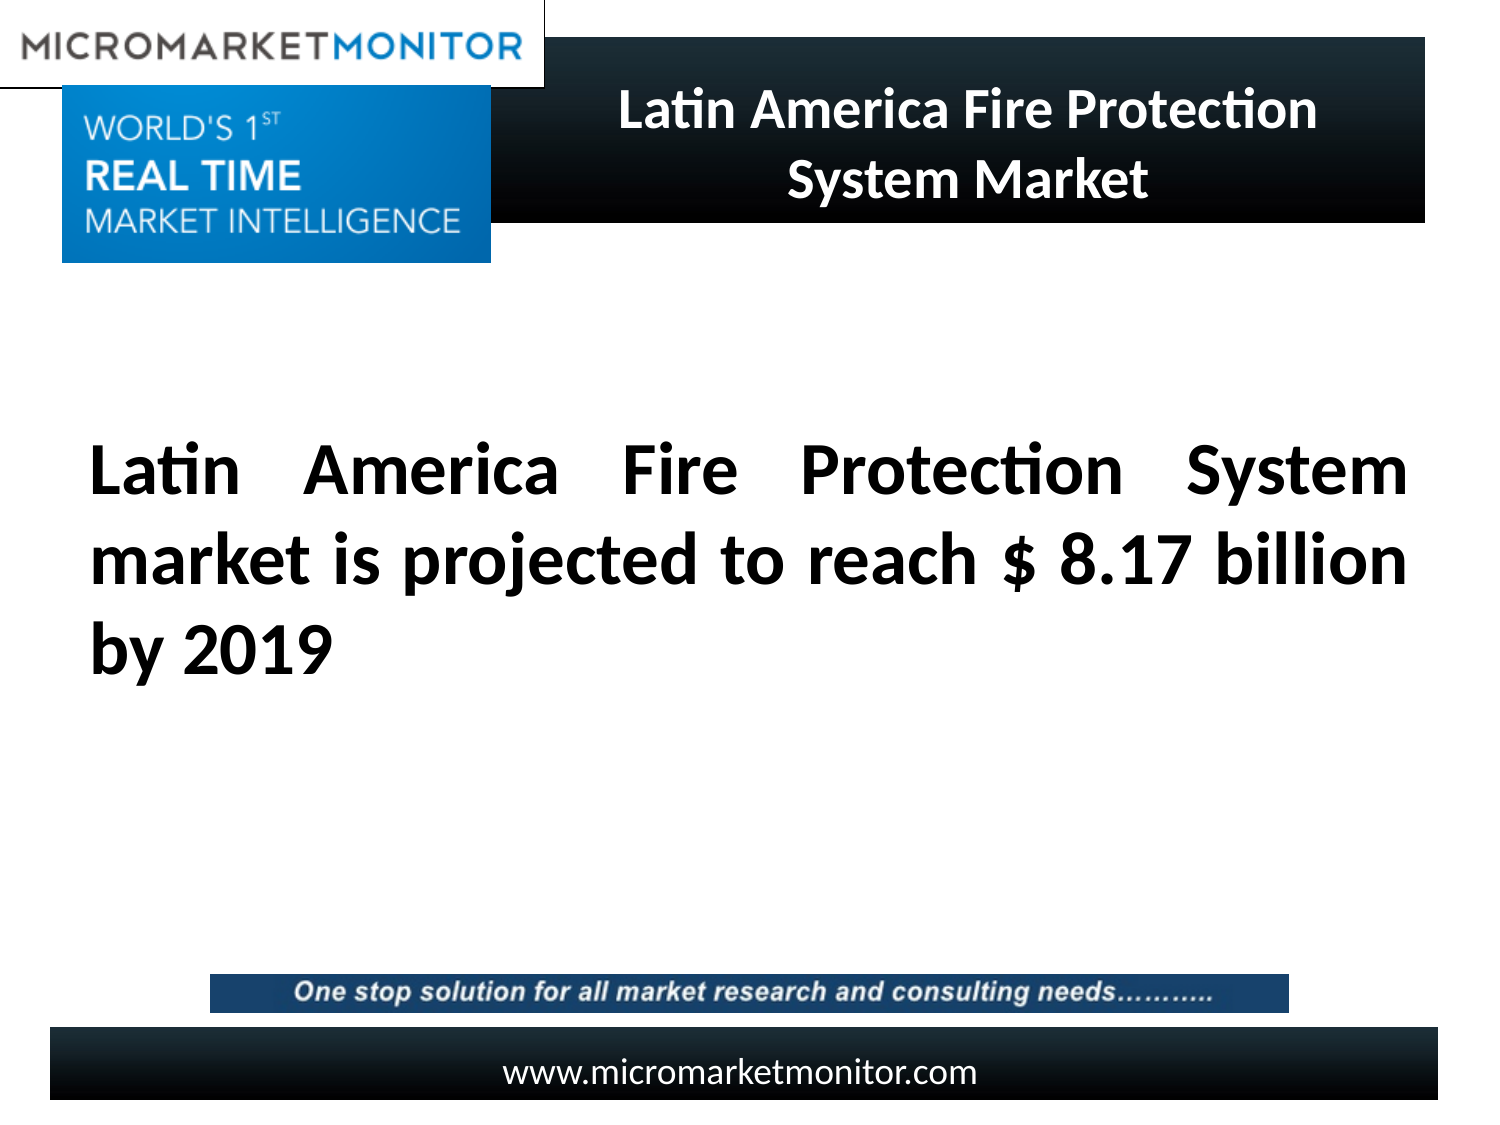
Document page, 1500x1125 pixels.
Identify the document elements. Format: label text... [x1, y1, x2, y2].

text_box Latin America Fire Protection System market is projected to reach $ 8.17 billion by 2019 [74, 412, 1425, 698]
picture [0, 0, 1426, 263]
picture [49, 1027, 1438, 1101]
picture [210, 974, 1290, 1013]
